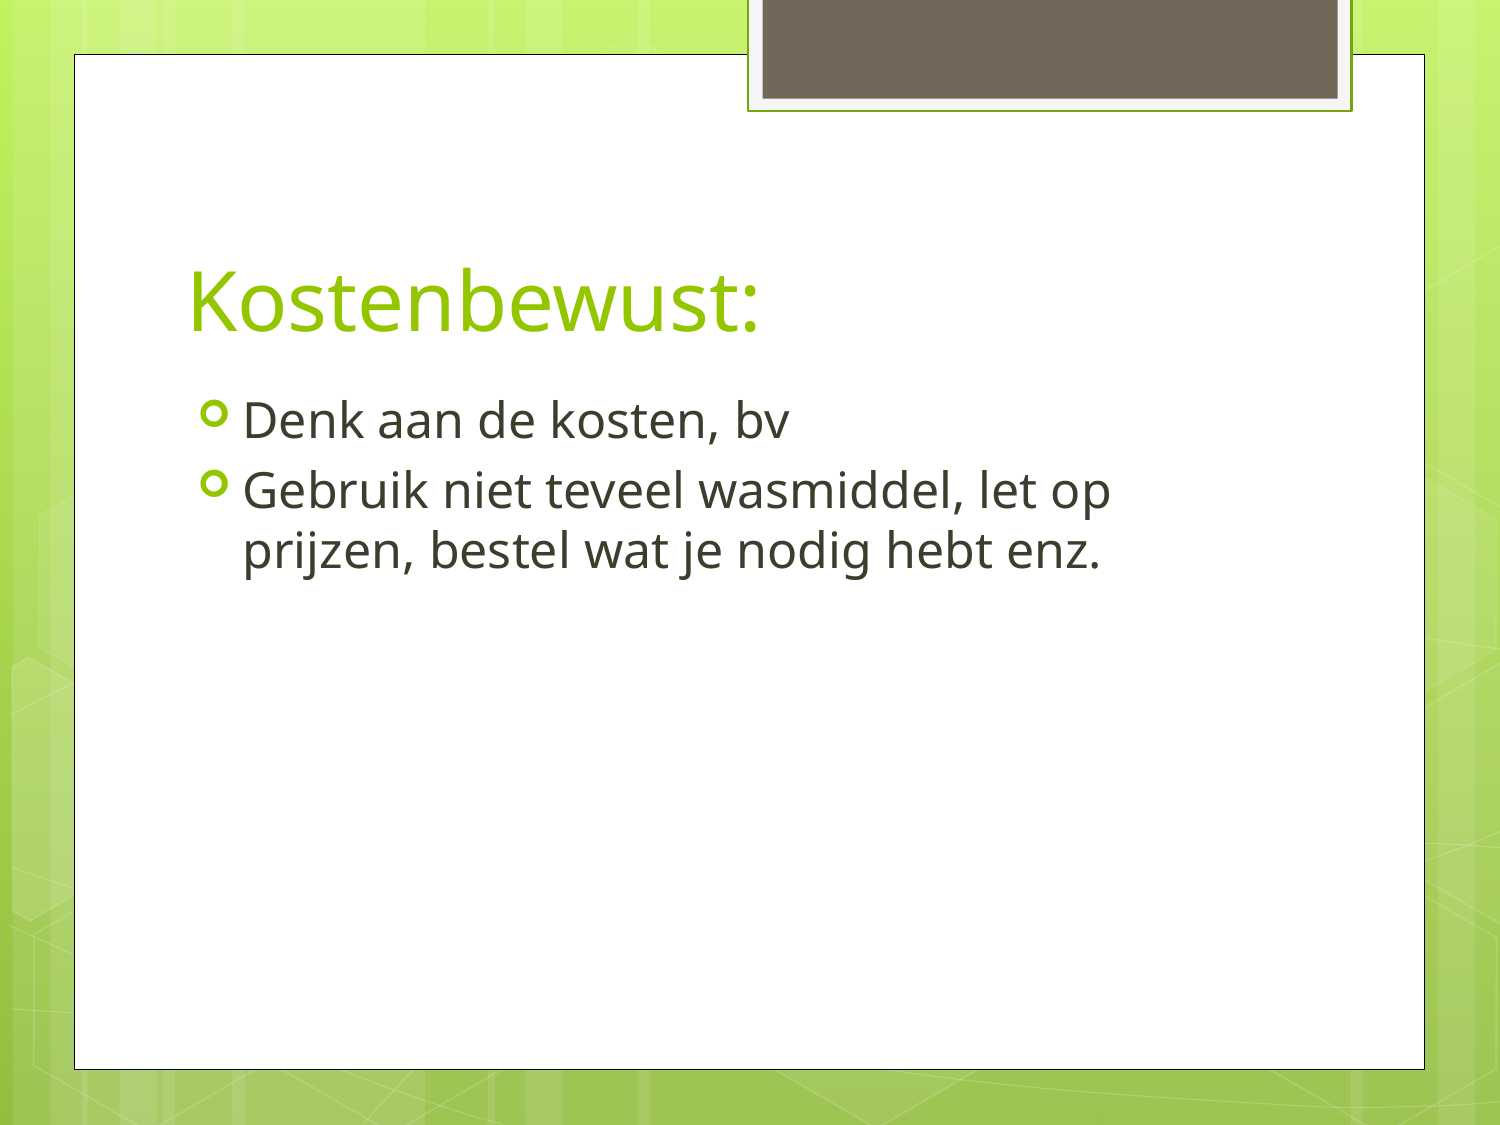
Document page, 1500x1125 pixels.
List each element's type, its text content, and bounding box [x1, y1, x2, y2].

list Denk aan de kosten, bv Gebruik niet teveel wasmiddel, let op prijzen, bestel wat je nodig hebt enz. [171, 381, 1283, 957]
title Kostenbewust: [171, 168, 1324, 357]
